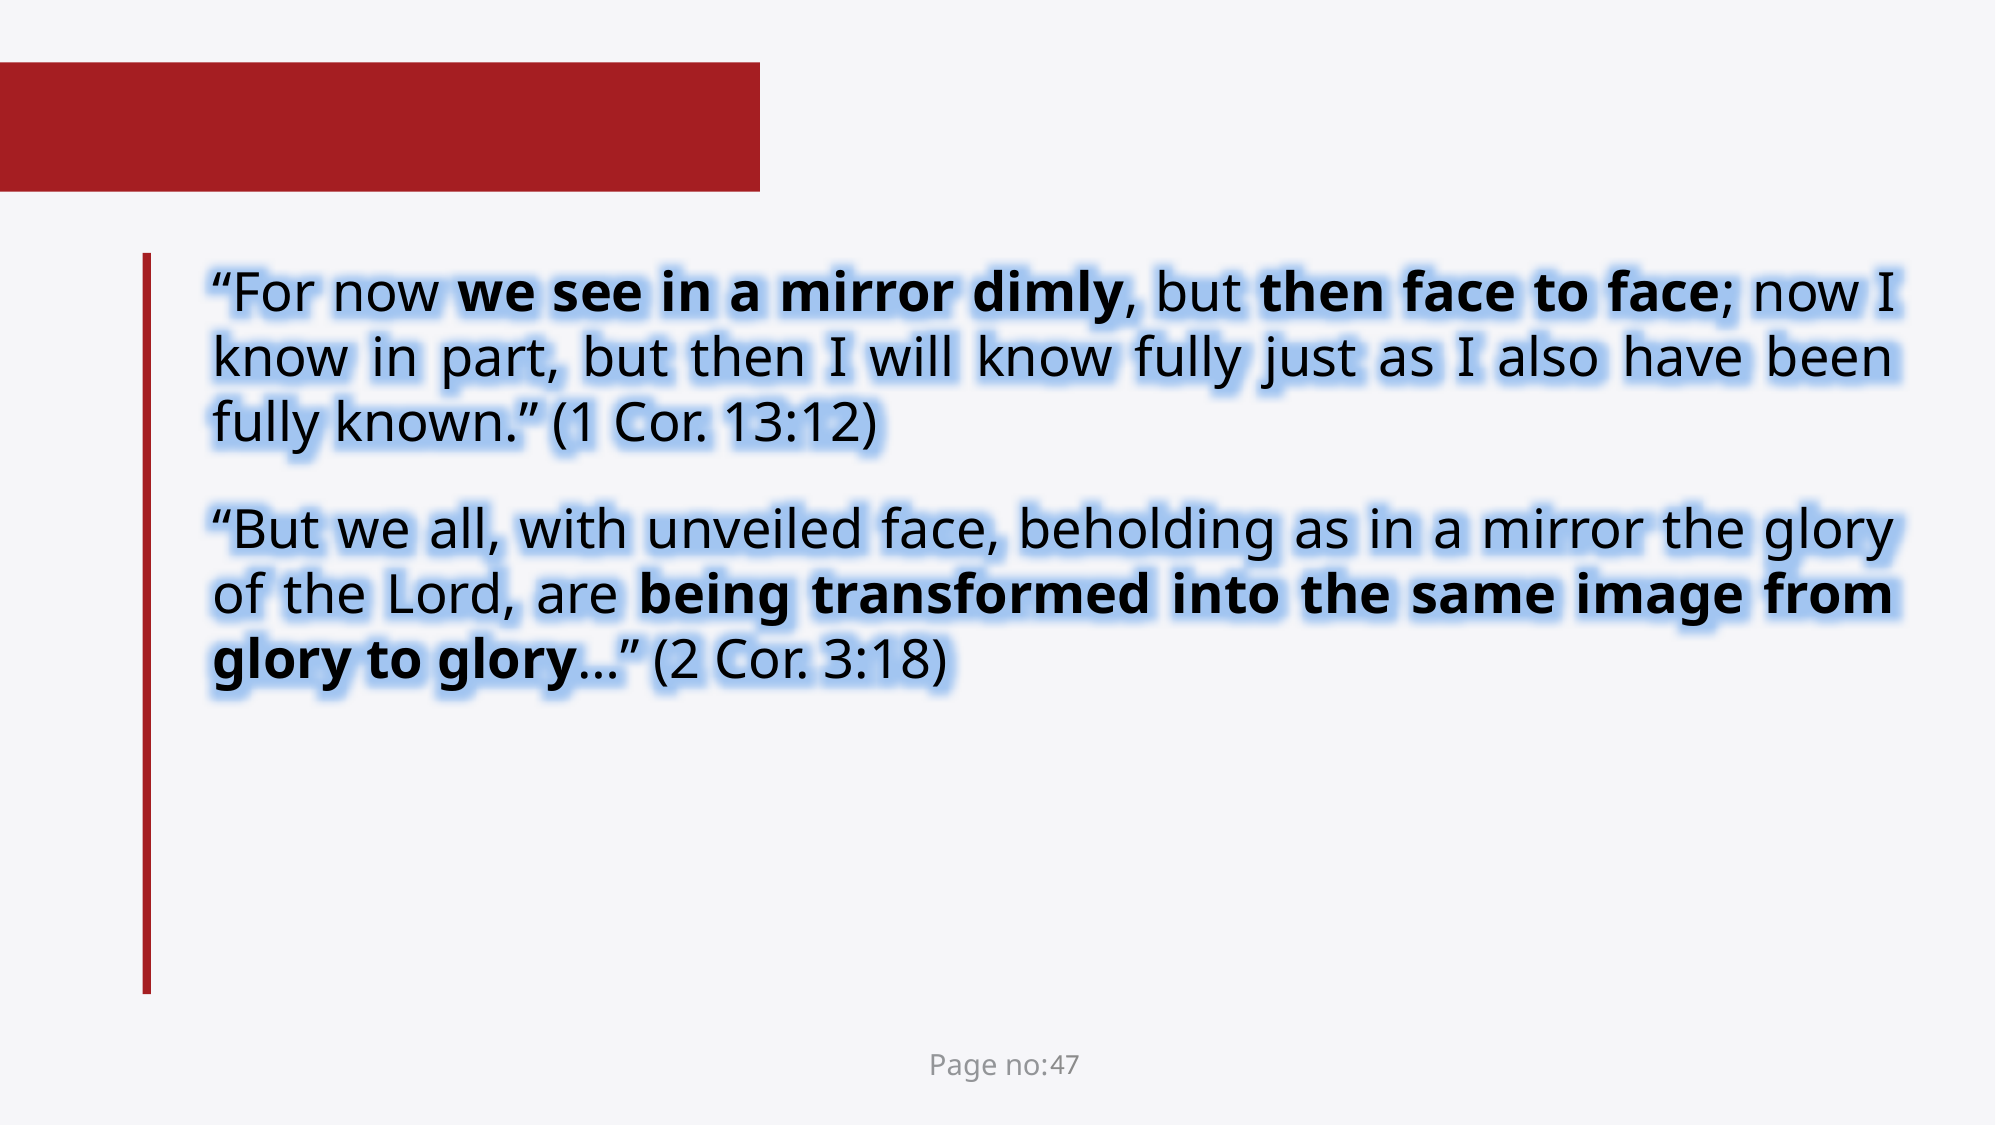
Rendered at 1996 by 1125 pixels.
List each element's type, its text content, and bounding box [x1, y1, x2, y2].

text_box “For now we see in a mirror dimly, but then face to face; now I know in part, but then I will know fully just as I also have been fully known.” (1 Cor. 13:12) [198, 249, 1911, 460]
text_box “But we all, with unveiled face, beholding as in a mirror the glory of the Lord, are being transformed into the same image from glory to glory…” (2 Cor. 3:18) [198, 487, 1911, 698]
